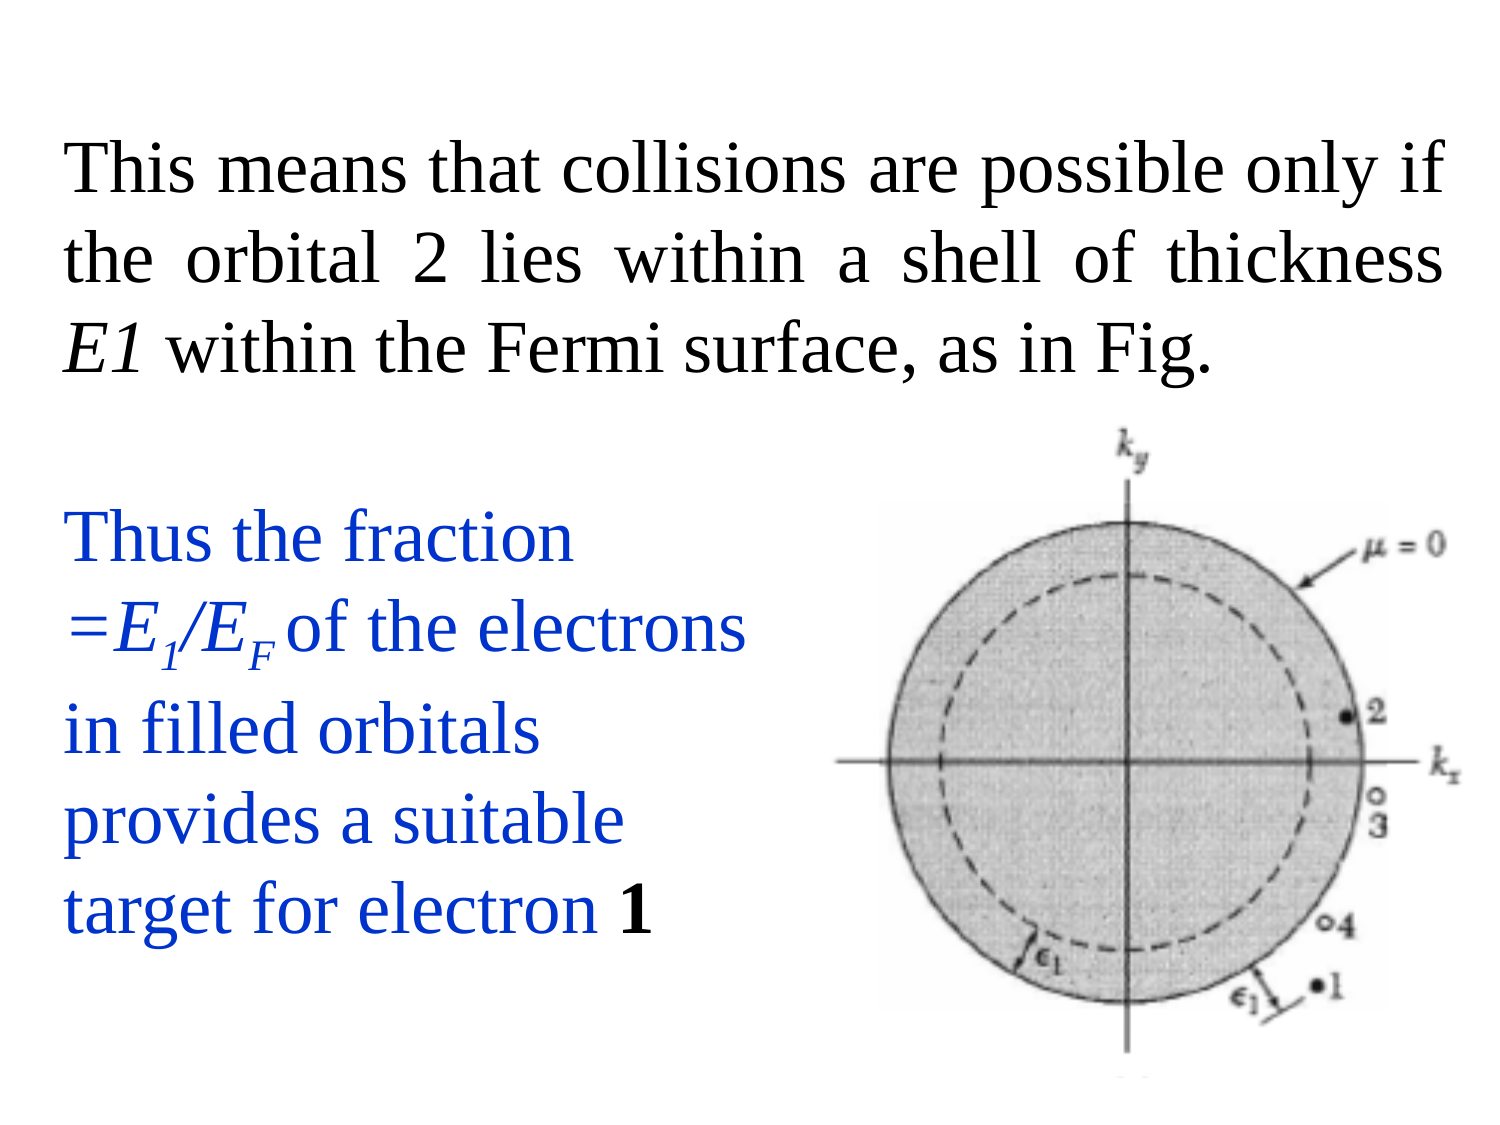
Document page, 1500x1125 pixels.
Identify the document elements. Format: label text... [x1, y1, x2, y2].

picture [752, 397, 1500, 1078]
text_box Thus the fraction =E1/EF of the electrons in filled orbitals provides a suitable target for electron 1 [49, 478, 747, 957]
text_box This means that collisions are possible only if the orbital 2 lies within a shell of thickness E1 within the Fermi surface, as in Fig. [49, 110, 1462, 395]
